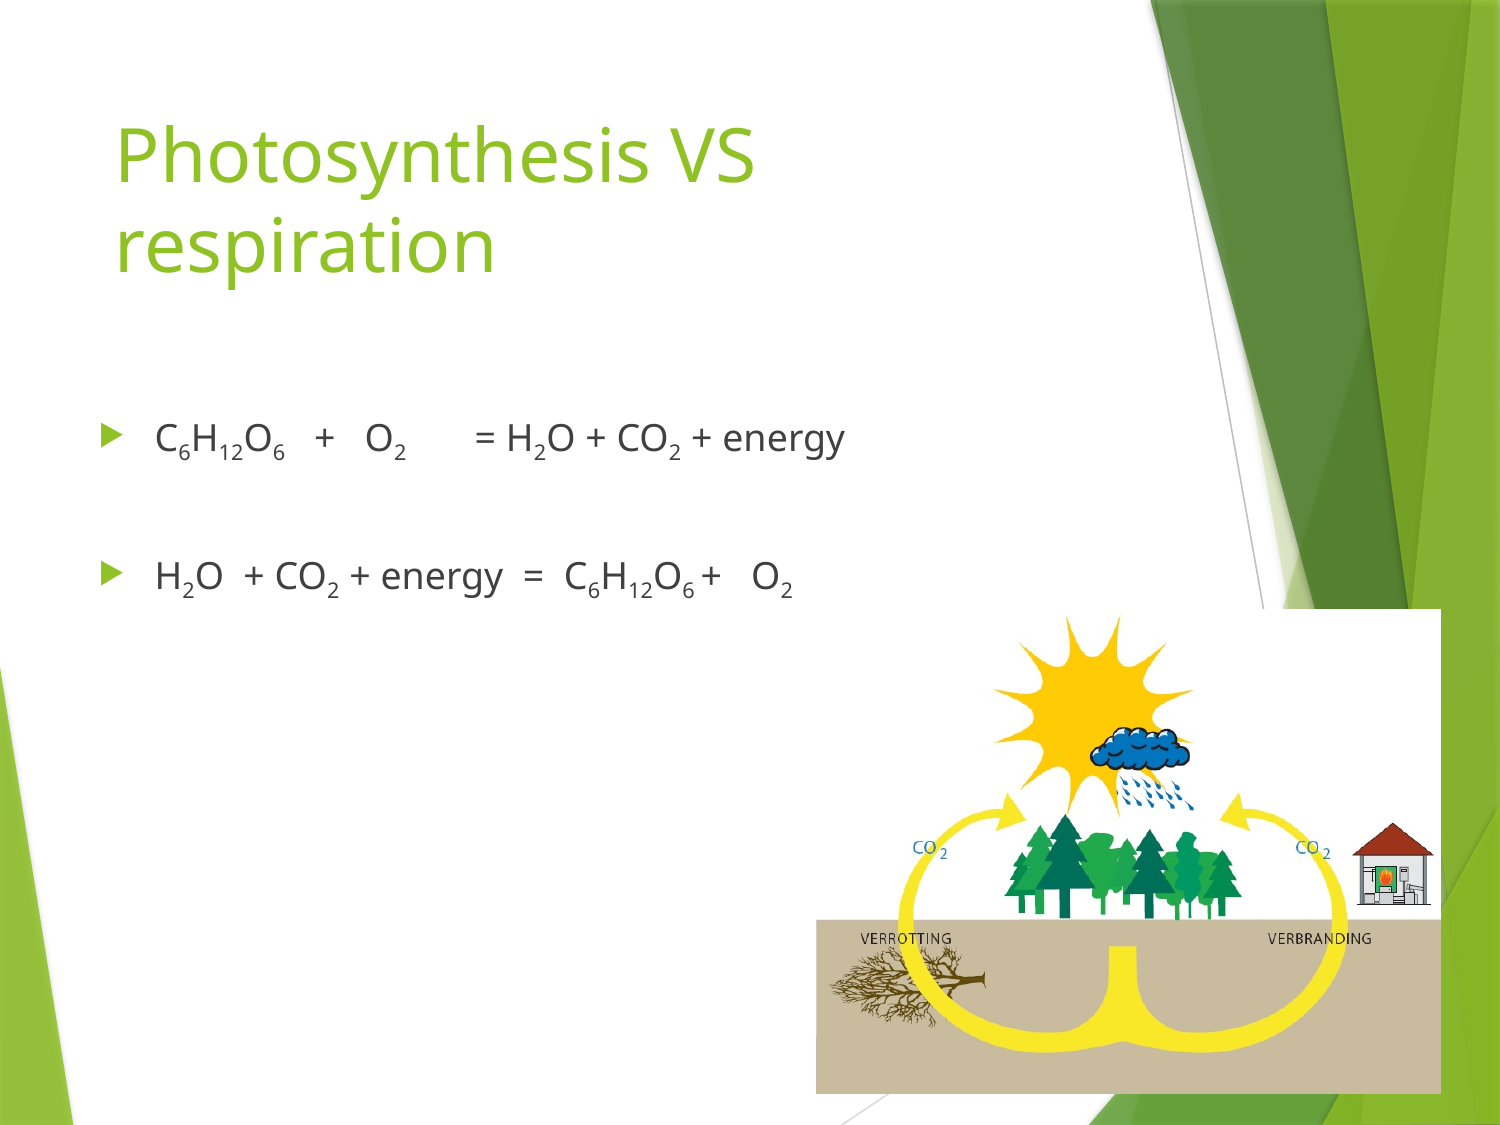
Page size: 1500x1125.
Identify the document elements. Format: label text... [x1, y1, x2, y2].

picture [808, 609, 1441, 1095]
title Photosynthesis VS respiration [99, 99, 1142, 317]
list C6H12O6 + O2 = H2O + CO2 + energy H2O + CO2 + energy = C6H12O6 + O2 [83, 406, 1258, 884]
